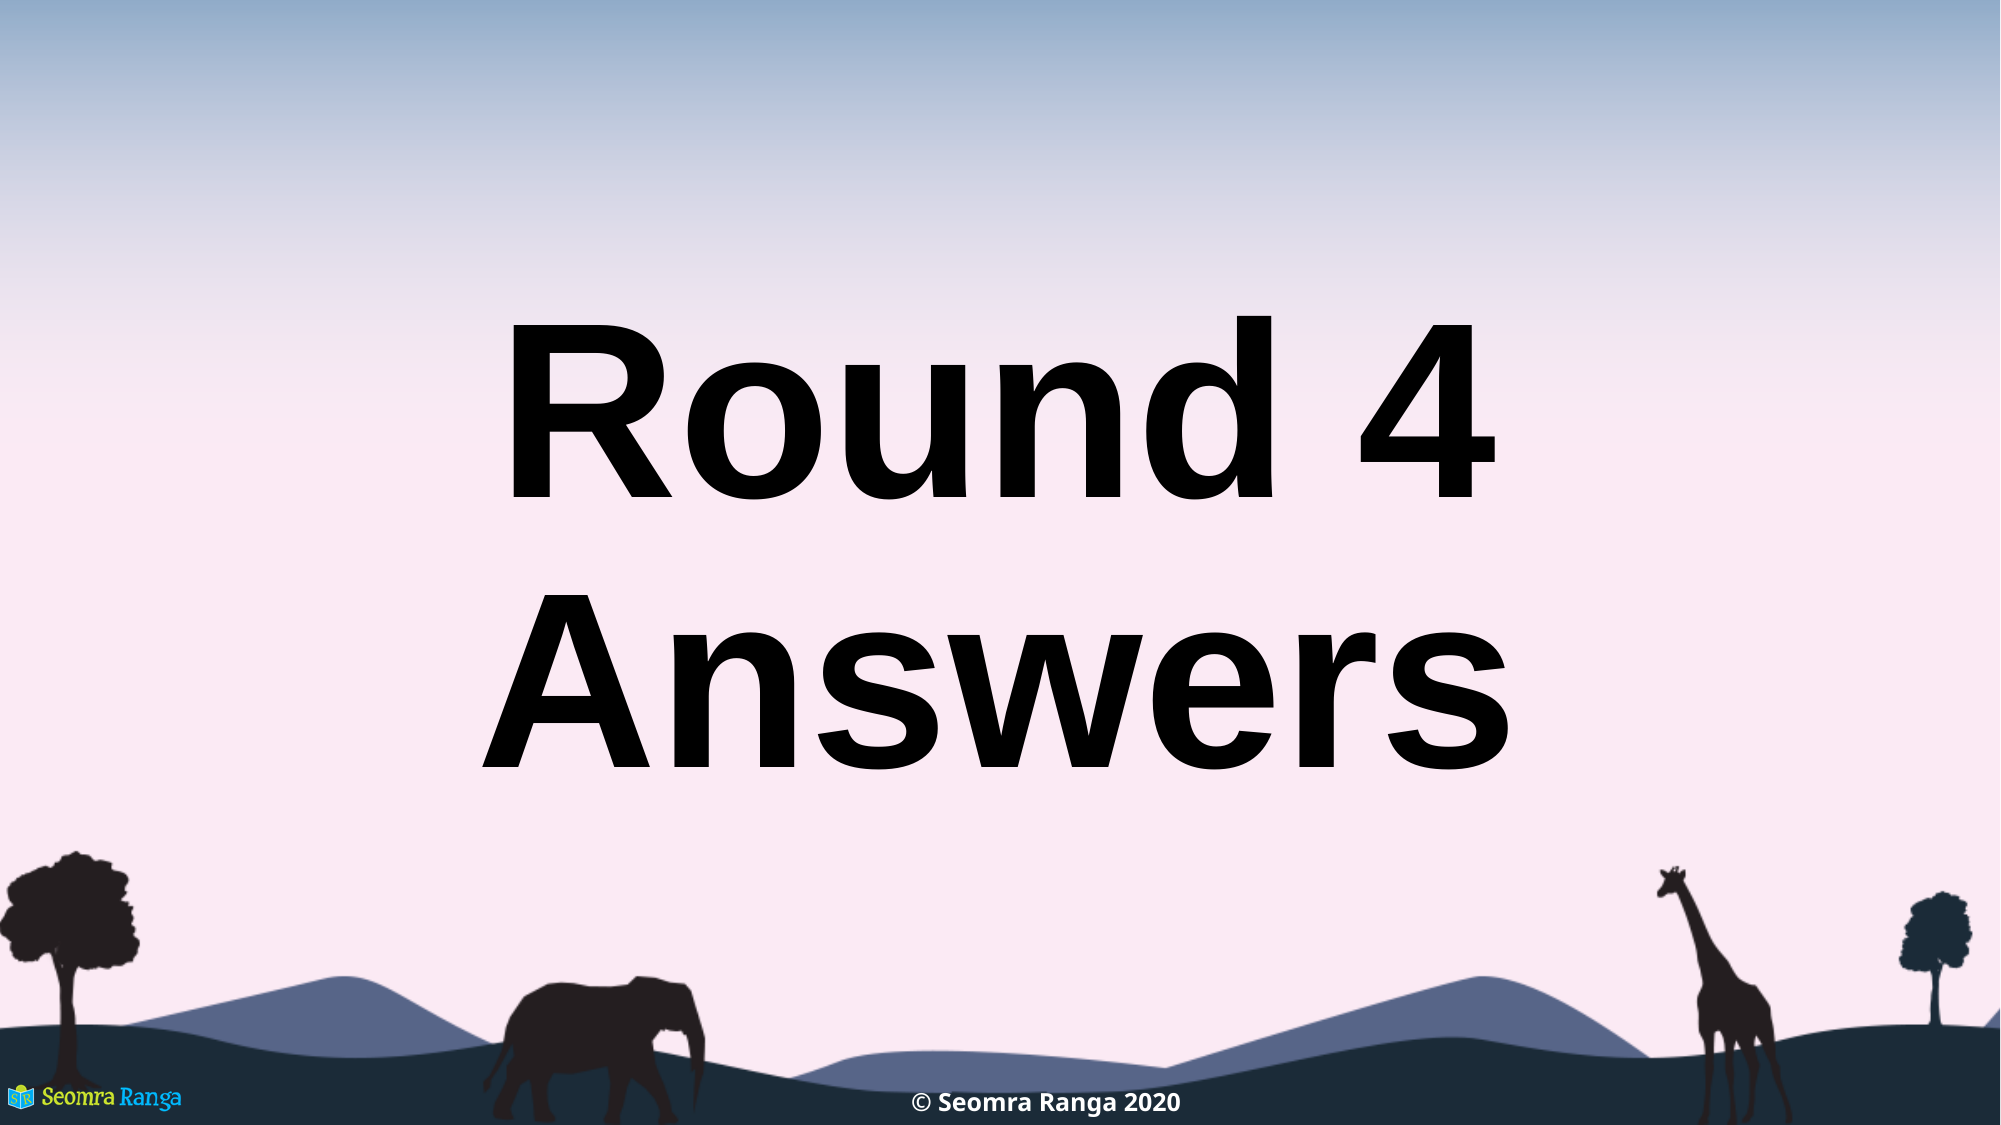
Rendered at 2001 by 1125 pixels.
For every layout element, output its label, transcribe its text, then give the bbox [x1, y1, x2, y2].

list Round 4 Answers [135, 173, 1861, 893]
picture [0, 0, 2001, 1125]
text_box © Seomra Ranga 2020 www.seomraranga.com [762, 1079, 1330, 1125]
